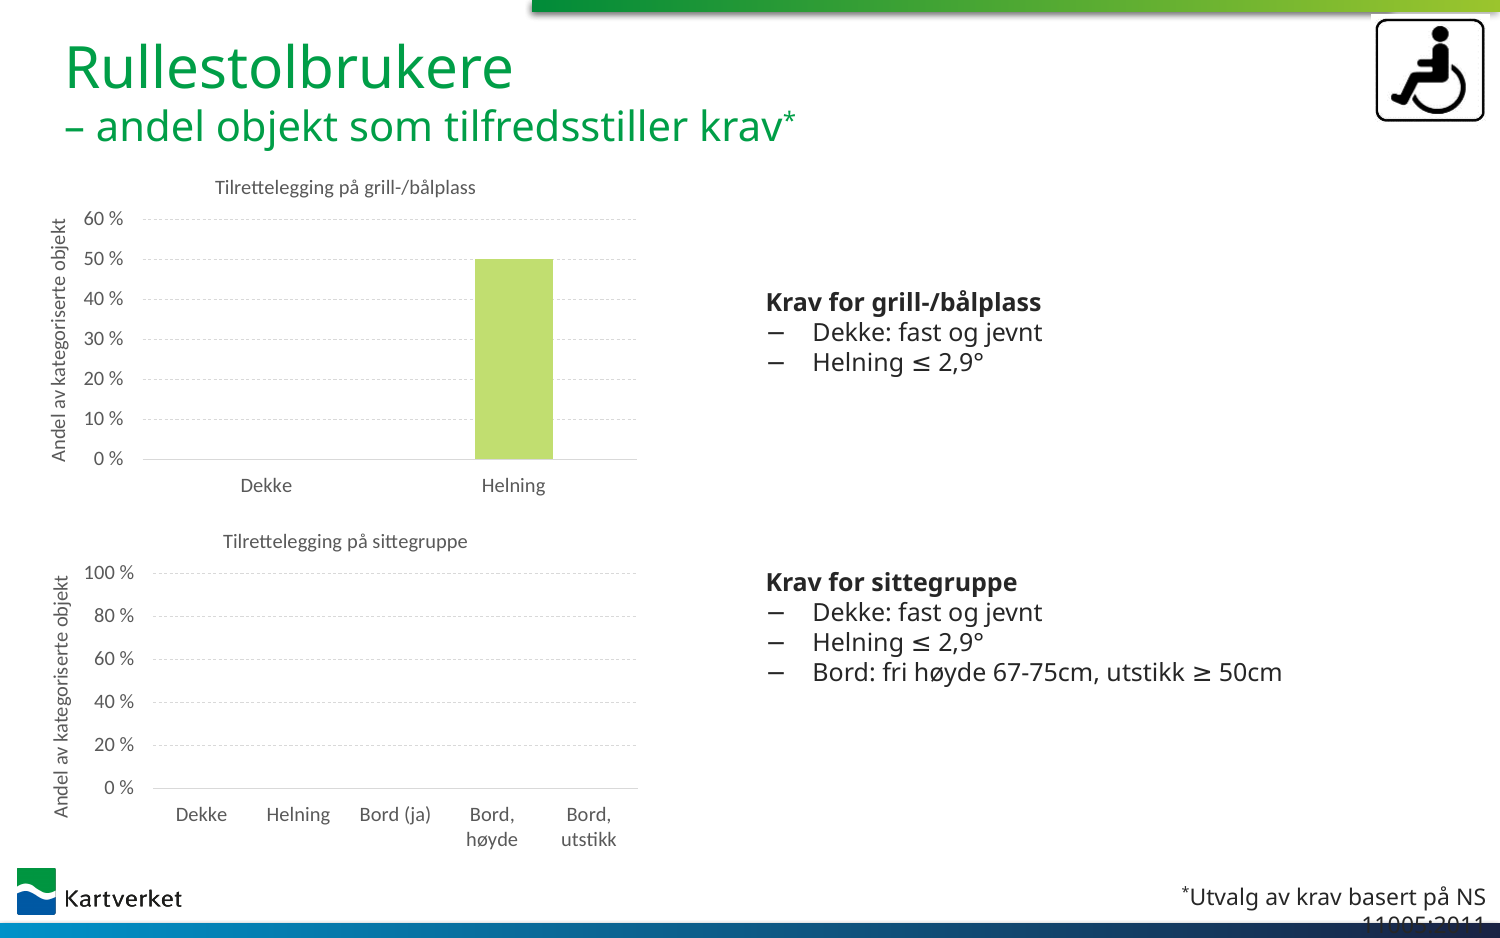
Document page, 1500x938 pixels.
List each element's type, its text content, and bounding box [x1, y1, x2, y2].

text_box *Utvalg av krav basert på NS 11005:2011 [1068, 873, 1500, 938]
text_box Krav for sittegruppe Dekke: fast og jevnt Helning ≤ 2,9° Bord: fri høyde 67-75cm, utstikk ≥ 50cm [750, 559, 1500, 694]
picture [41, 166, 650, 505]
text_box Rullestolbrukere – andel objekt som tilfredsstiller krav* [49, 14, 1431, 158]
picture [1371, 13, 1491, 127]
text_box Krav for grill-/bålplass Dekke: fast og jevnt Helning ≤ 2,9° [750, 279, 1452, 384]
picture [41, 520, 650, 859]
